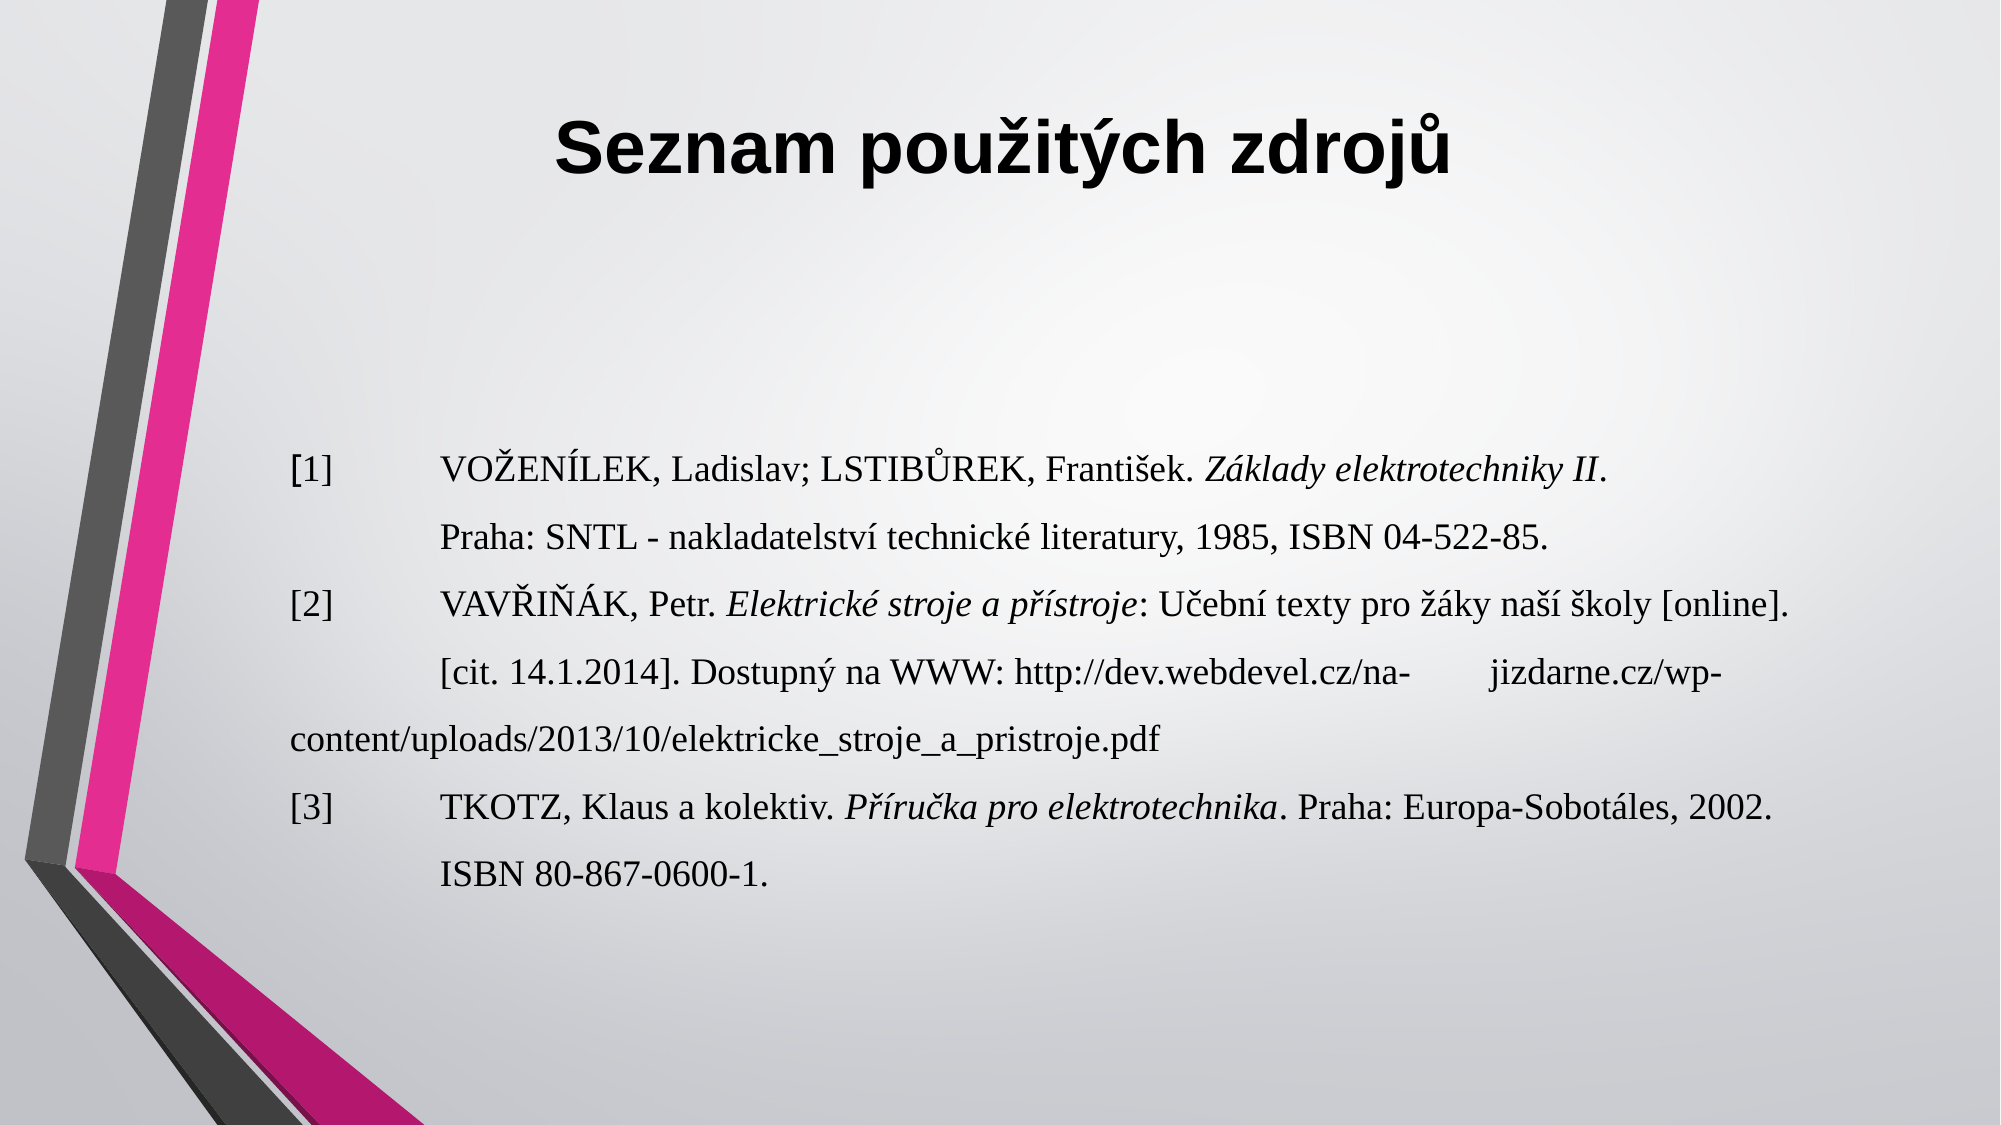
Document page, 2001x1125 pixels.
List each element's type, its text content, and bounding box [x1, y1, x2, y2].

list [1] VOŽENÍLEK, Ladislav; LSTIBŮREK, František. Základy elektrotechniky II. Praha: SNTL - nakladatelství technické literatury, 1985, ISBN 04-522-85. [2] VAVŘIŇÁK, Petr. Elektrické stroje a přístroje: Učební texty pro žáky naší školy [online]. [cit. 14.1.2014]. Dostupný na WWW: http://dev.webdevel.cz/na- jizdarne.cz/wp- content/uploads/2013/10/elektricke_stroje_a_pristroje.pdf [3] TKOTZ, Klaus a kolektiv. Příručka pro elektrotechnika. Praha: Europa-Sobotáles, 2002. ISBN 80-867-0600-1. [274, 328, 1813, 1100]
text_box [78, 83, 182, 144]
title Seznam použitých zdrojů [182, 0, 1827, 288]
